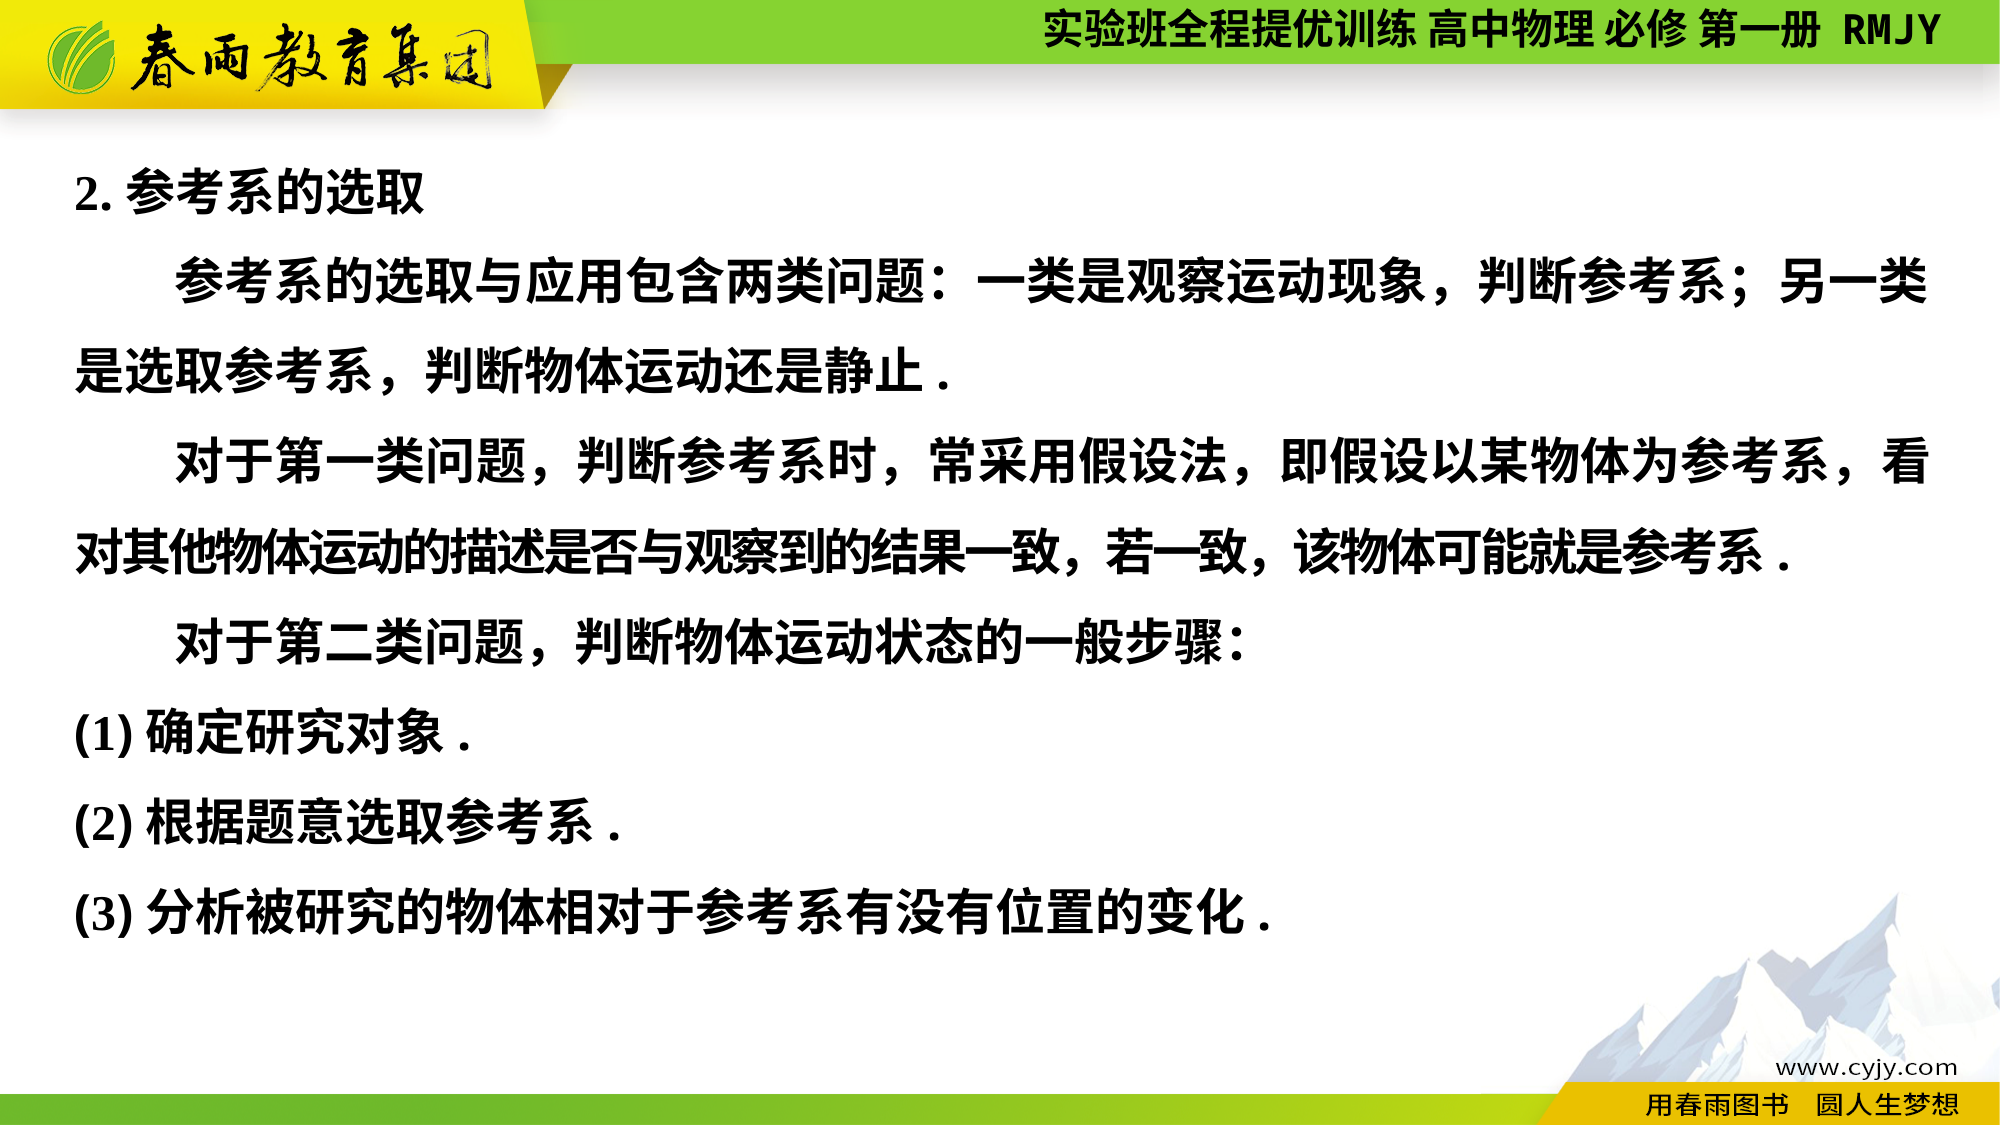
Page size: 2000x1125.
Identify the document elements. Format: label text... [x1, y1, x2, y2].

picture [0, 0, 2000, 1125]
list 2.参考系的选取 参考系的选取与应用包含两类问题：一类是观察运动现象，判断参考系；另一类是选取参考系，判断物体运动还是静止. 对于第一类问题，判断参考系时，常采用假设法，即假设以某物体为参考系，看对其他物体运动的描述是否与观察到的结果一致，若一致，该物体可能就是参考系. 对于第二类问题，判断物体运动状态的一般步骤： (1)确定研究对象. (2)根据题意选取参考系. (3)分析被研究的物体相对于参考系有没有位置的变化. [59, 122, 1944, 956]
